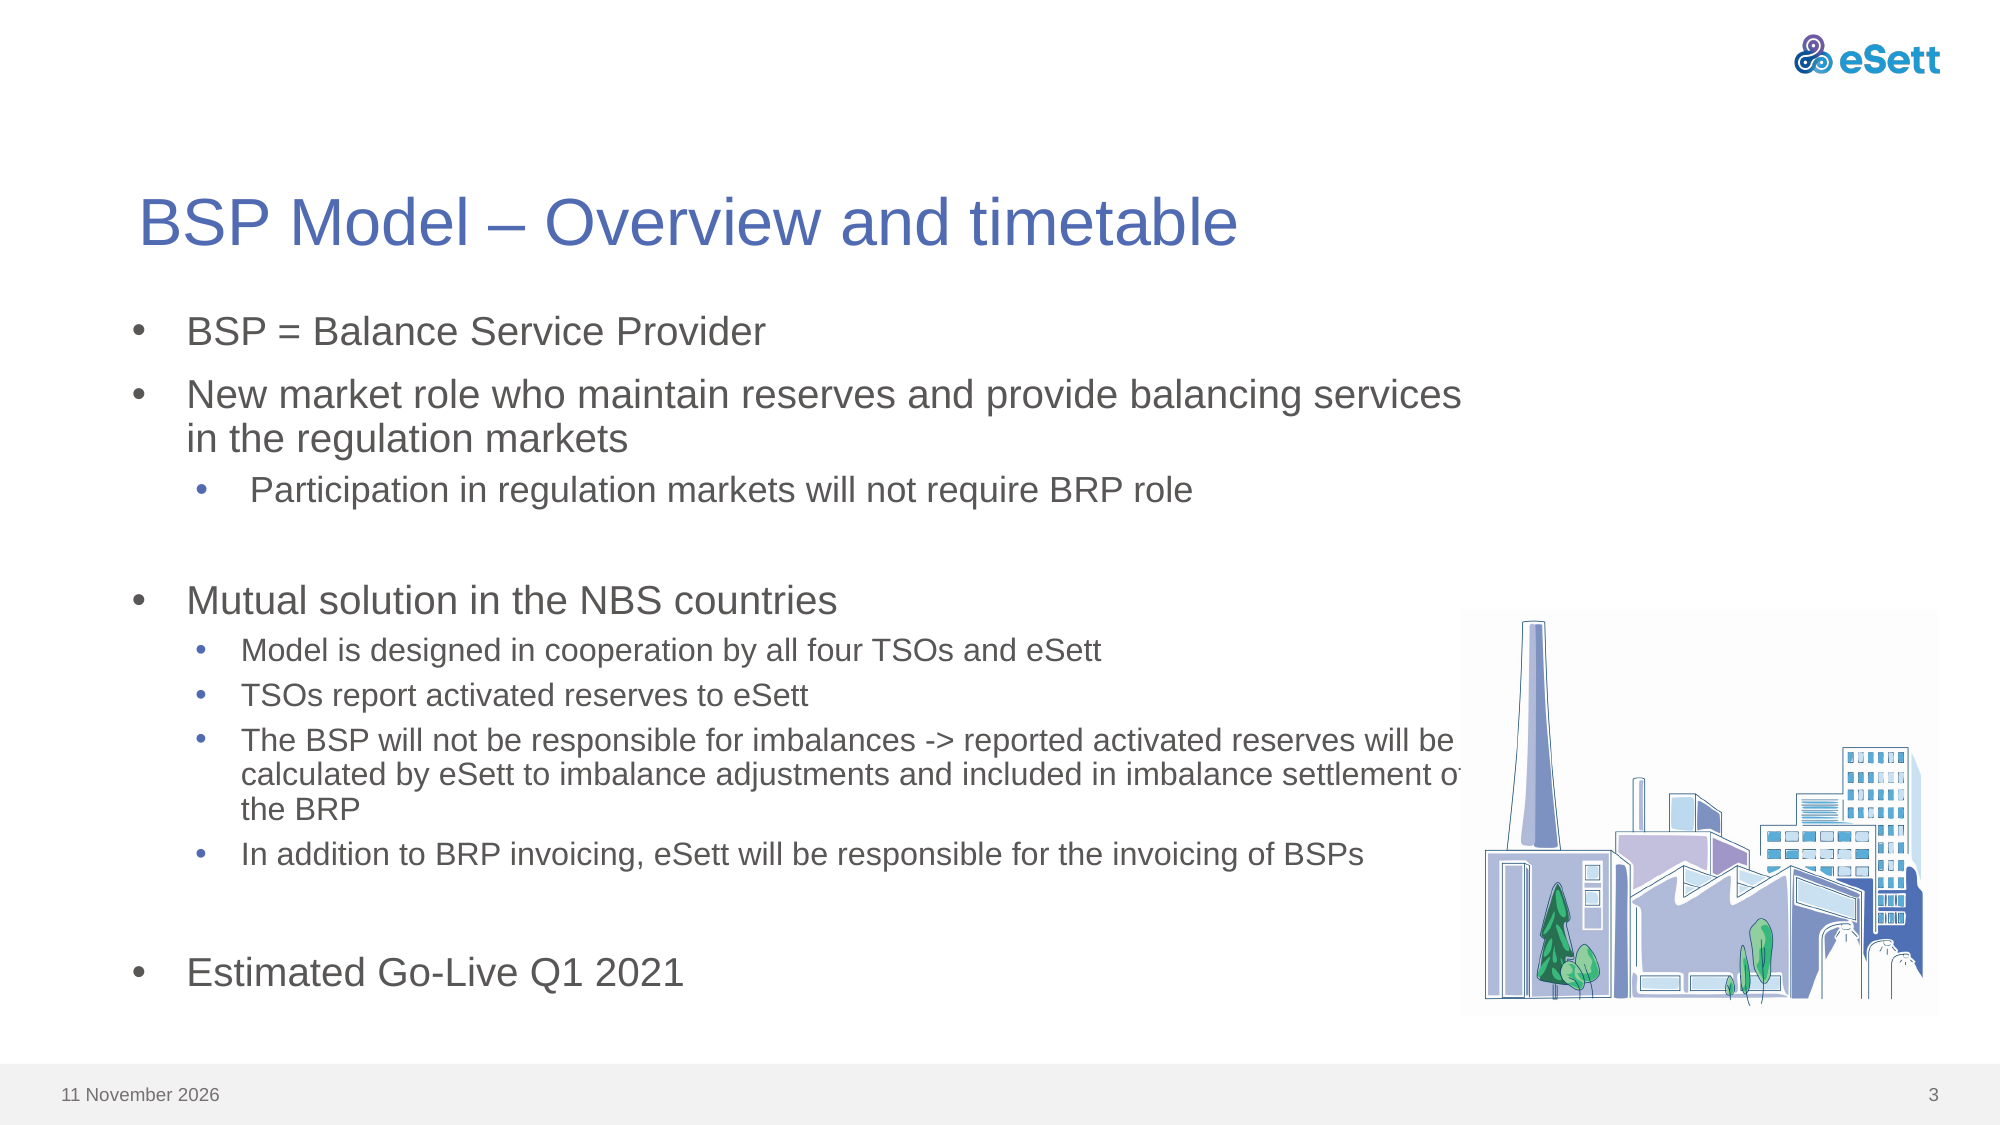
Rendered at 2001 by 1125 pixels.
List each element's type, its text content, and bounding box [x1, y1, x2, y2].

picture [1794, 34, 1940, 74]
list BSP = Balance Service Provider New market role who maintain reserves and provide balancing services in the regulation markets Participation in regulation markets will not require BRP role Mutual solution in the NBS countries Model is designed in cooperation by all four TSOs and eSett TSOs report activated reserves to eSett The BSP will not be responsible for imbalances -> reported activated reserves will be calculated by eSett to imbalance adjustments and included in imbalance settlement of the BRP In addition to BRP invoicing, eSett will be responsible for the invoicing of BSPs Estimated Go-Live Q1 2021 [116, 302, 1495, 1007]
title BSP Model – Overview and timetable [123, 114, 1884, 333]
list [1460, 609, 1939, 1016]
